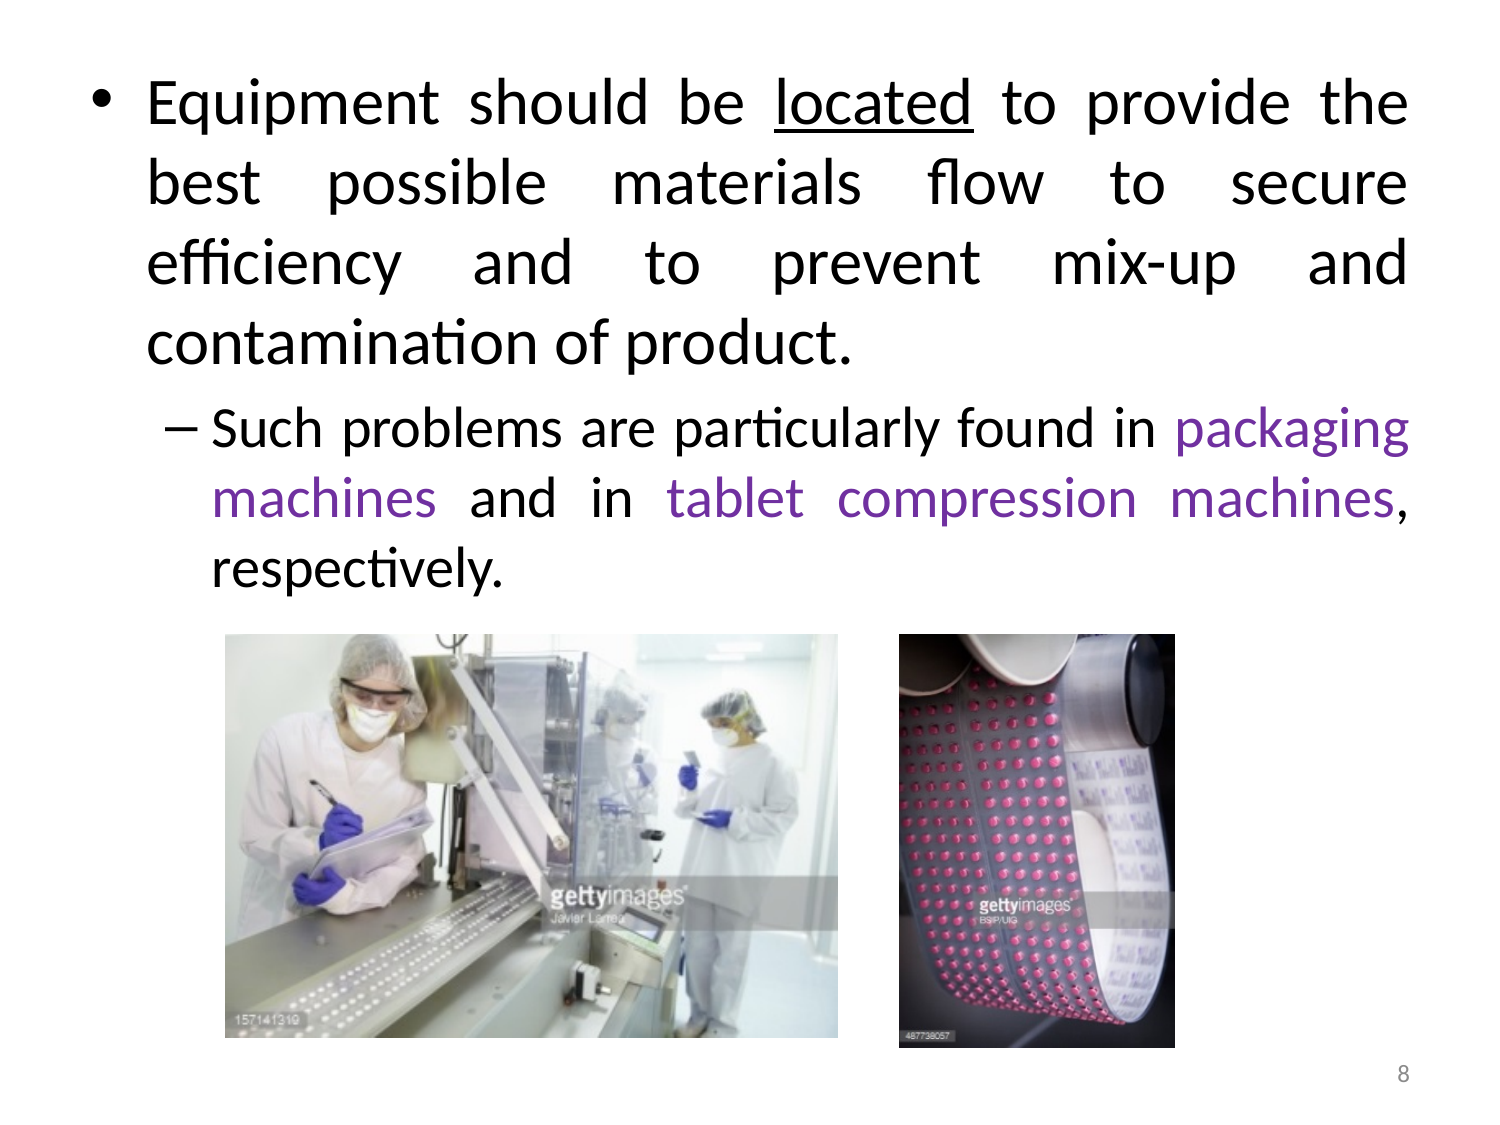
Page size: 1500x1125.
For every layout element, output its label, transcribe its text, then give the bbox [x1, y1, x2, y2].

slide_number 8 [1074, 1042, 1425, 1103]
picture [899, 634, 1175, 1048]
list Equipment should be located to provide the best possible materials flow to secure efficiency and to prevent mix-up and contamination of product. Such problems are particularly found in packaging machines and in tablet compression machines, respectively. [75, 50, 1425, 638]
picture [224, 634, 838, 1038]
